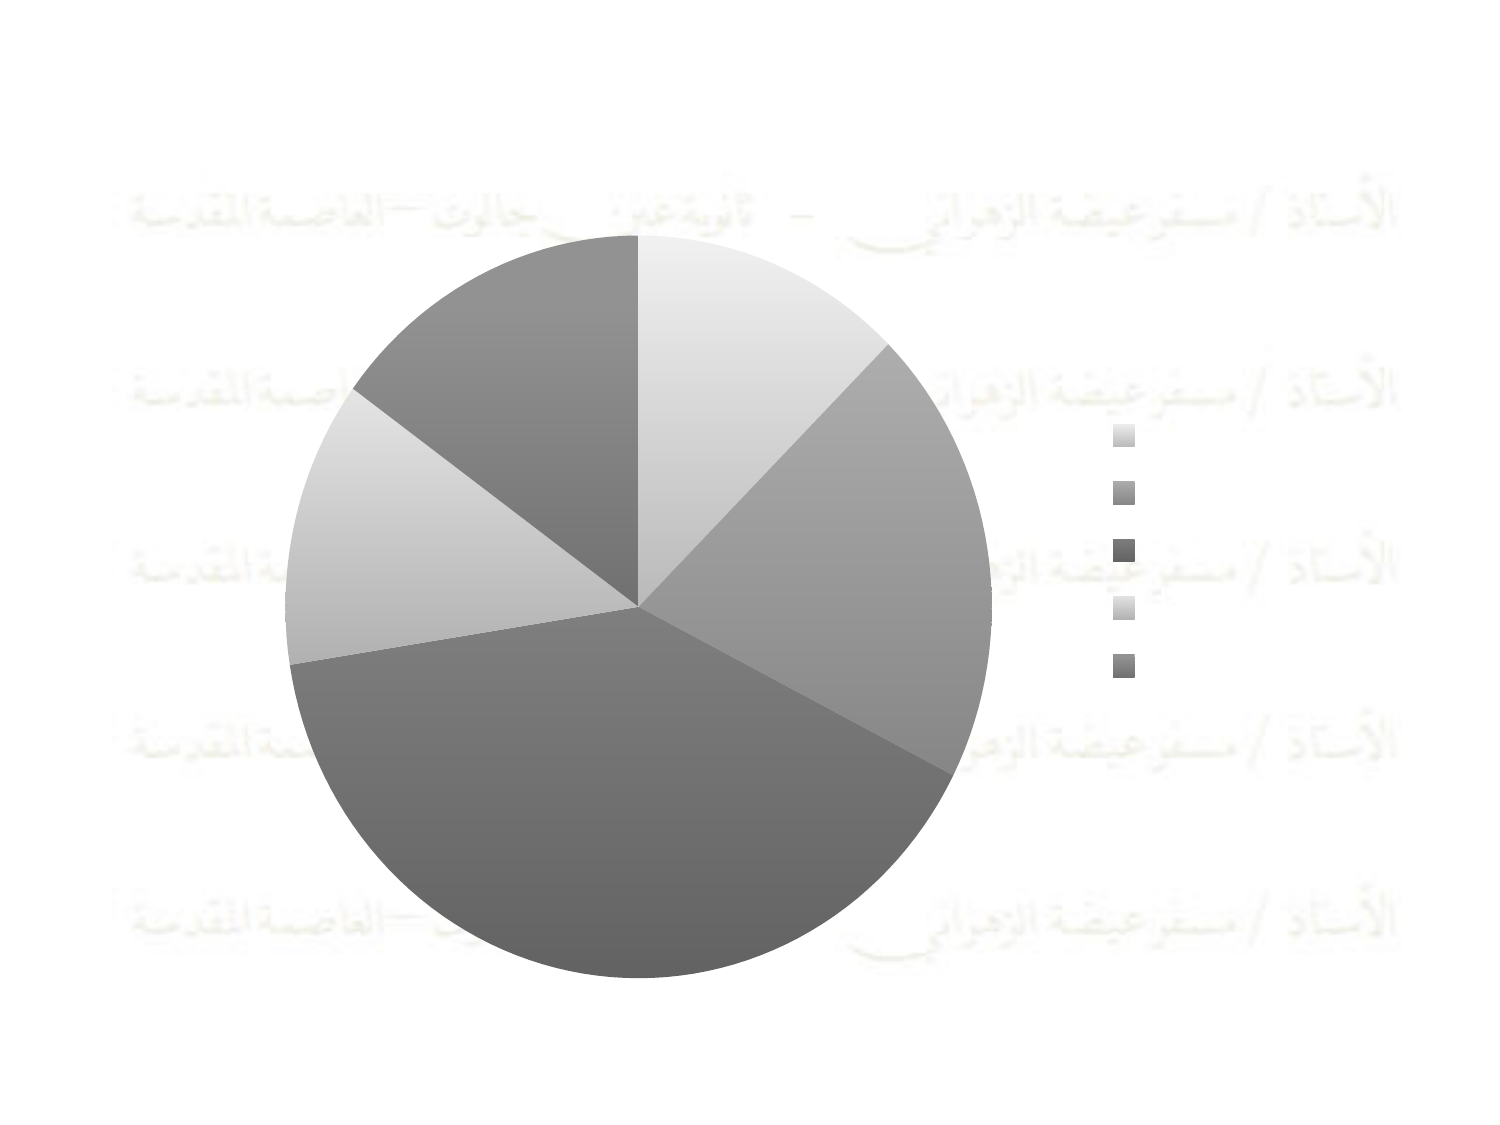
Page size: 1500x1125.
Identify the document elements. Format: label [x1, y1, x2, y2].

picture [0, 0, 1500, 1125]
chart [175, 105, 1337, 997]
